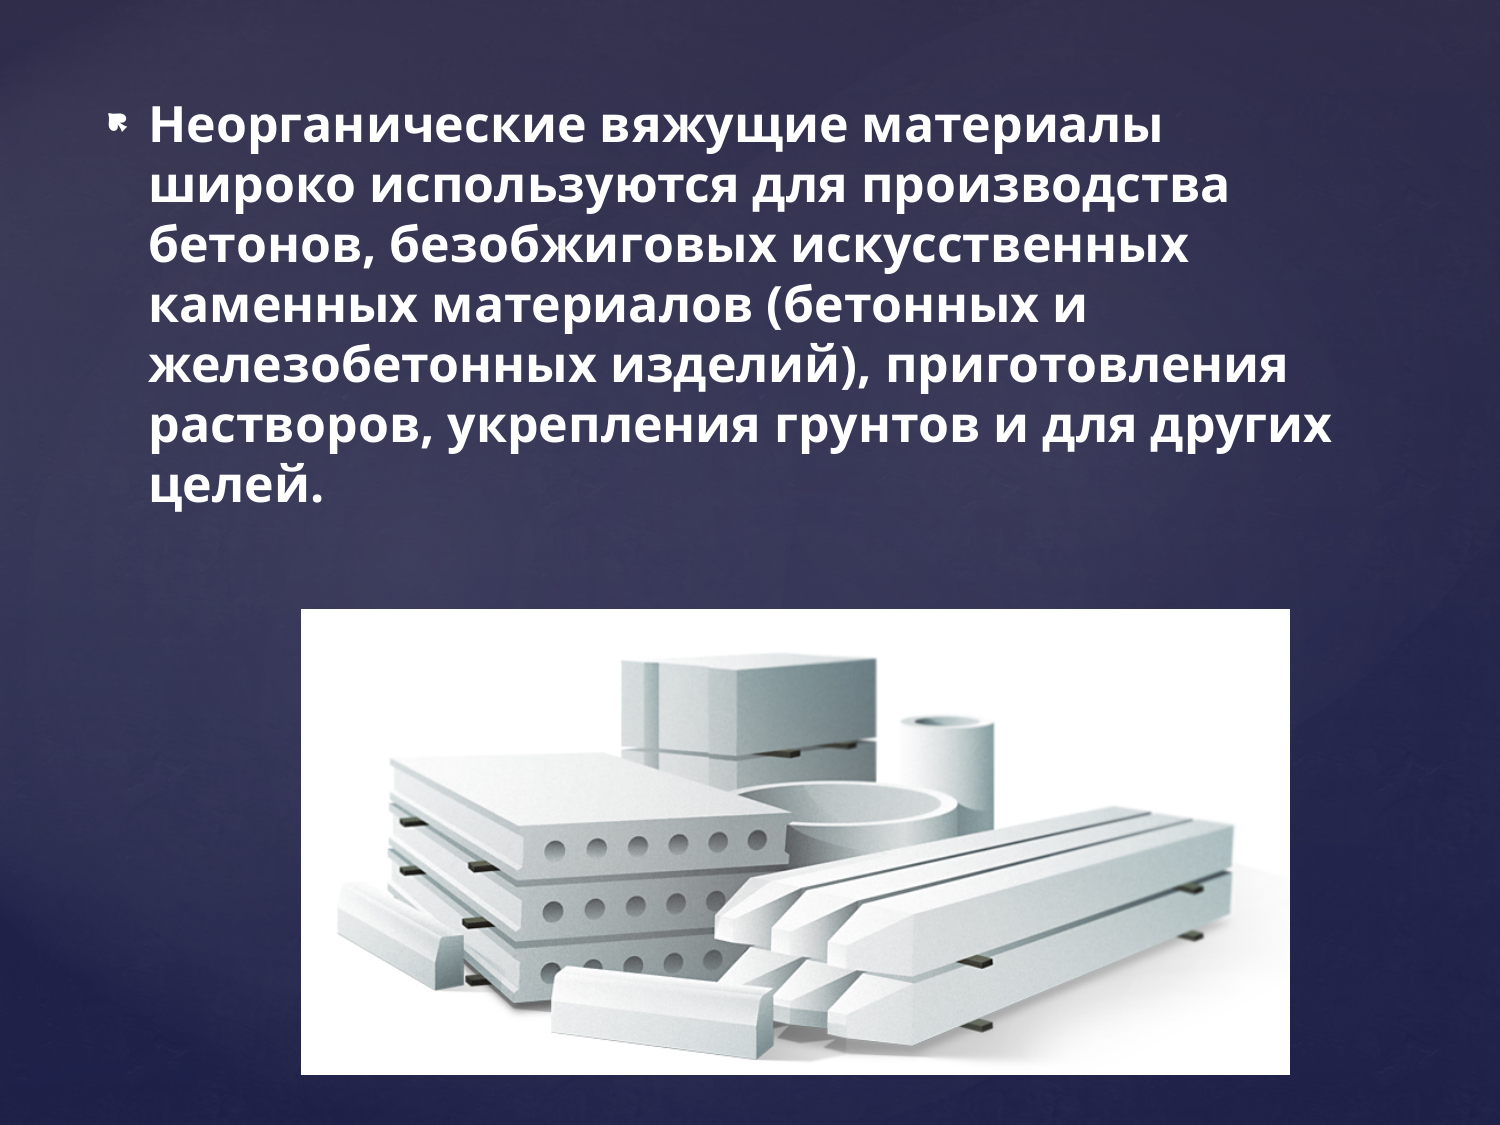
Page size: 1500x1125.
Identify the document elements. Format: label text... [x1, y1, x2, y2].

picture [300, 609, 1290, 1076]
list Неорганические вяжущие материалы широко используются для производства бетонов, безобжиговых искусственных каменных материалов (бетонных и железобетонных изделий), приготовления растворов, укрепления грунтов и для других целей. [88, 90, 1350, 516]
